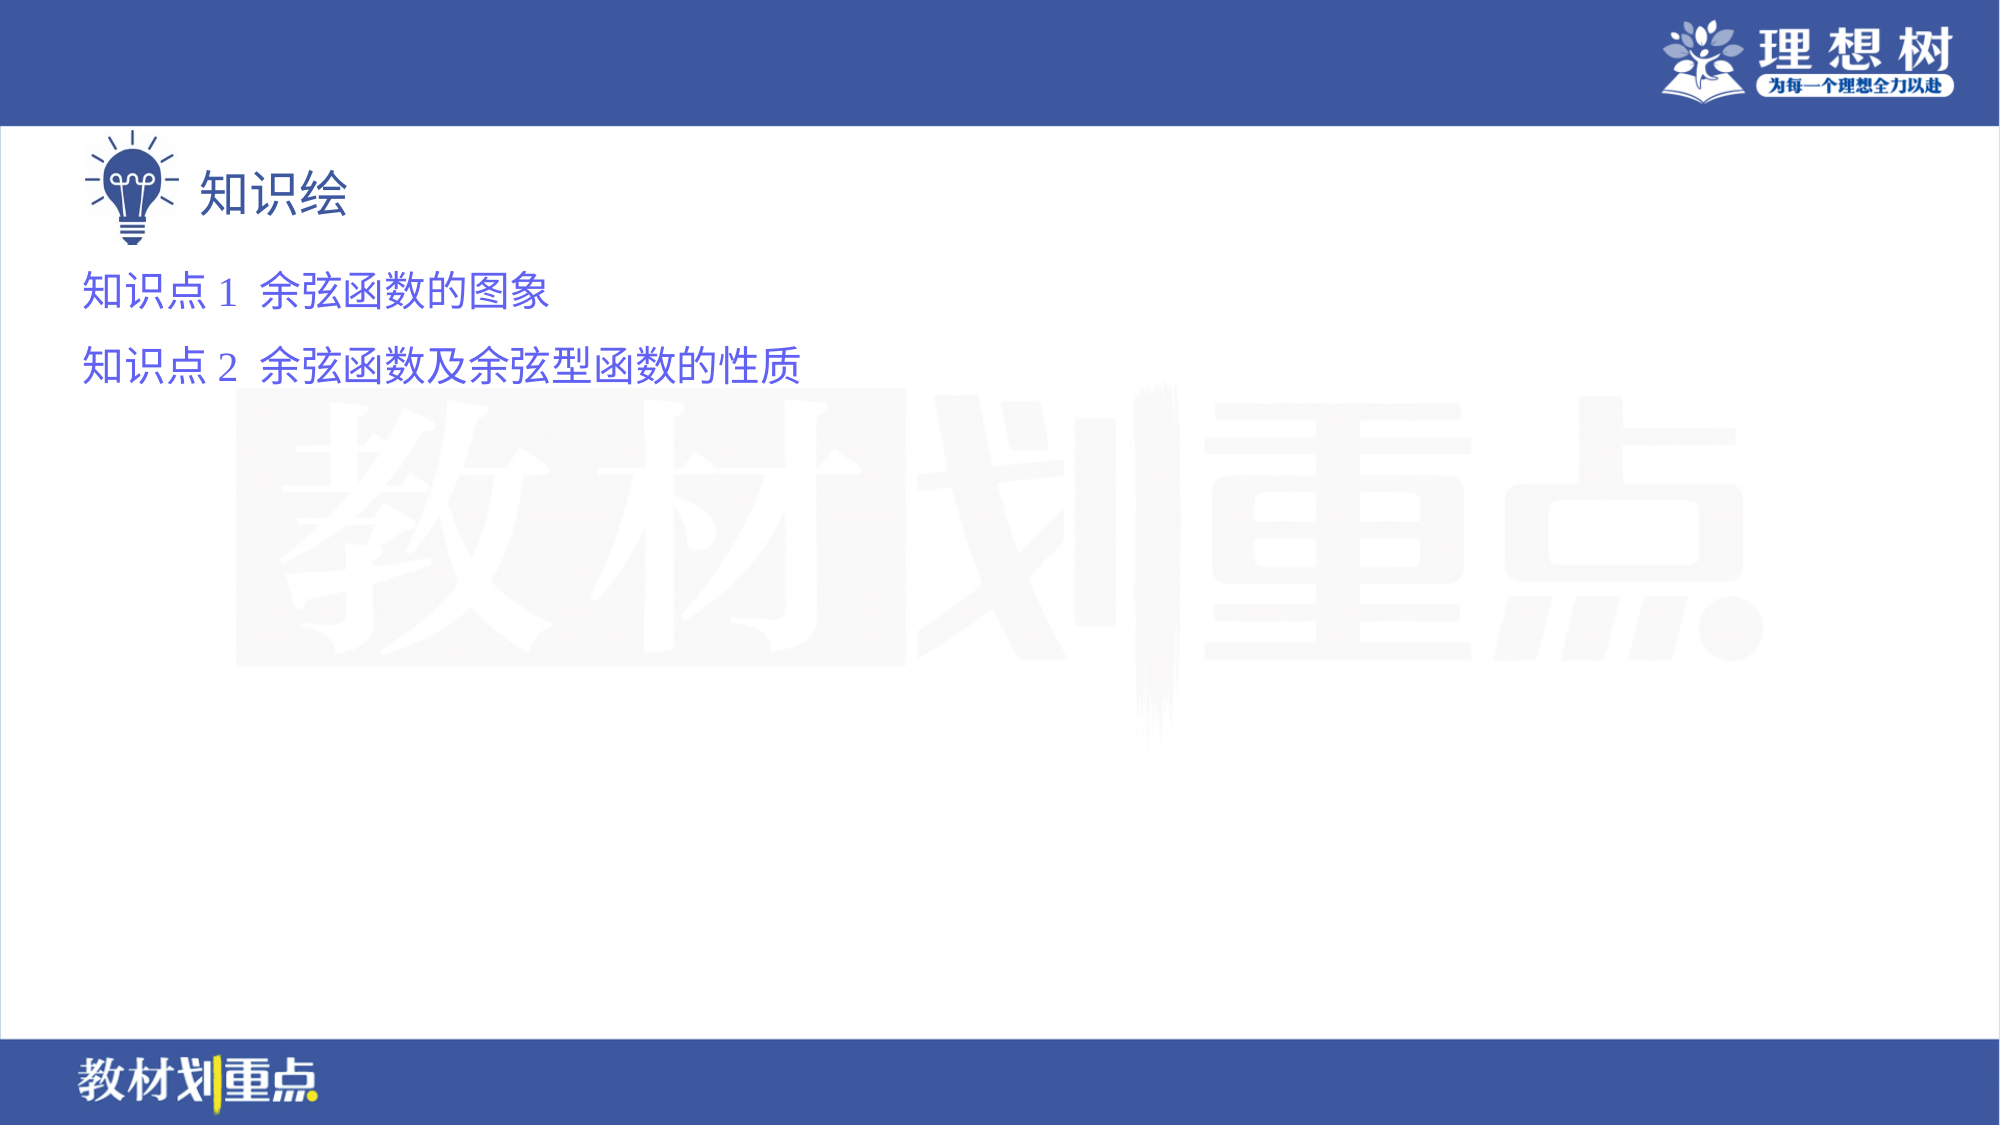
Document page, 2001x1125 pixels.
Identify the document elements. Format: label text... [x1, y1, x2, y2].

picture [0, 0, 2000, 1125]
text_box 知识绘 [199, 149, 495, 236]
text_box 知识点1 余弦函数的图象 [82, 244, 1817, 319]
text_box 知识点2 余弦函数及余弦型函数的性质 [82, 319, 1817, 453]
